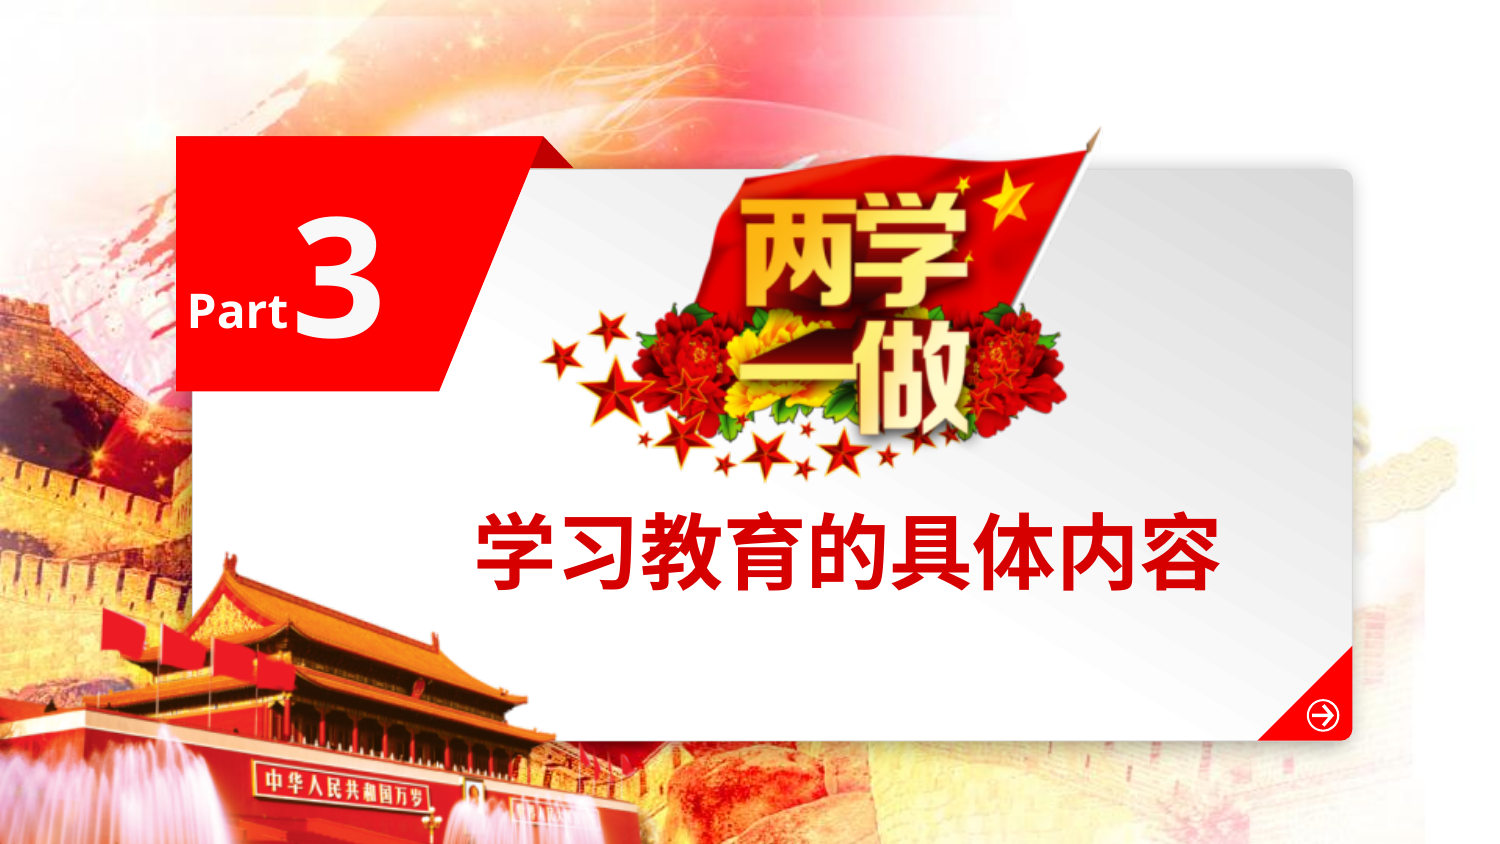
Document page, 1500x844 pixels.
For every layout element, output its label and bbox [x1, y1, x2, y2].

text_box [671, 169, 1353, 741]
picture [0, 0, 1500, 844]
text_box [192, 169, 489, 481]
